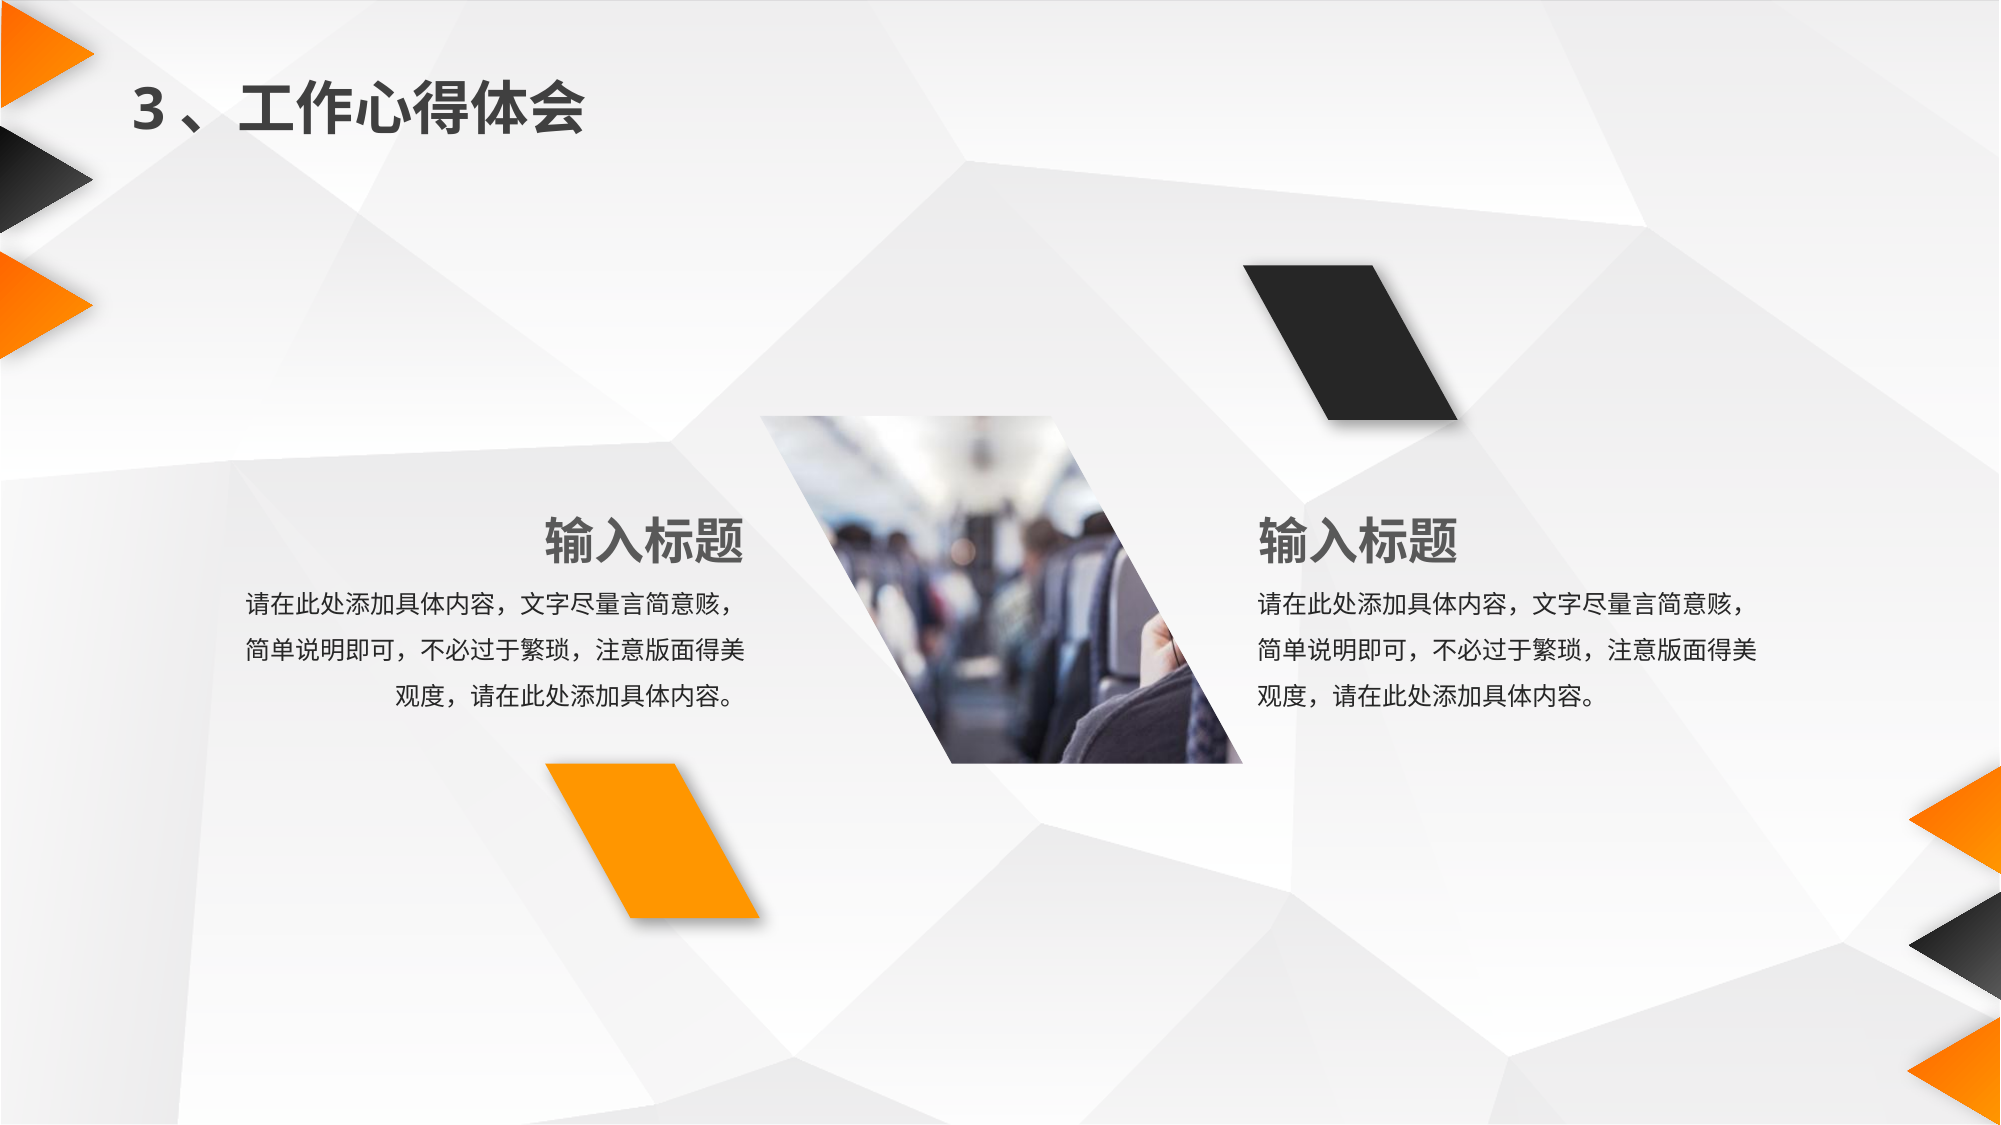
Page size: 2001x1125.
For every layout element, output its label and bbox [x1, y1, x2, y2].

text_box [225, 502, 761, 720]
text_box [0, 132, 227, 227]
text_box [1242, 502, 1778, 720]
picture [1, 0, 1999, 1125]
text_box [1775, 898, 2000, 993]
